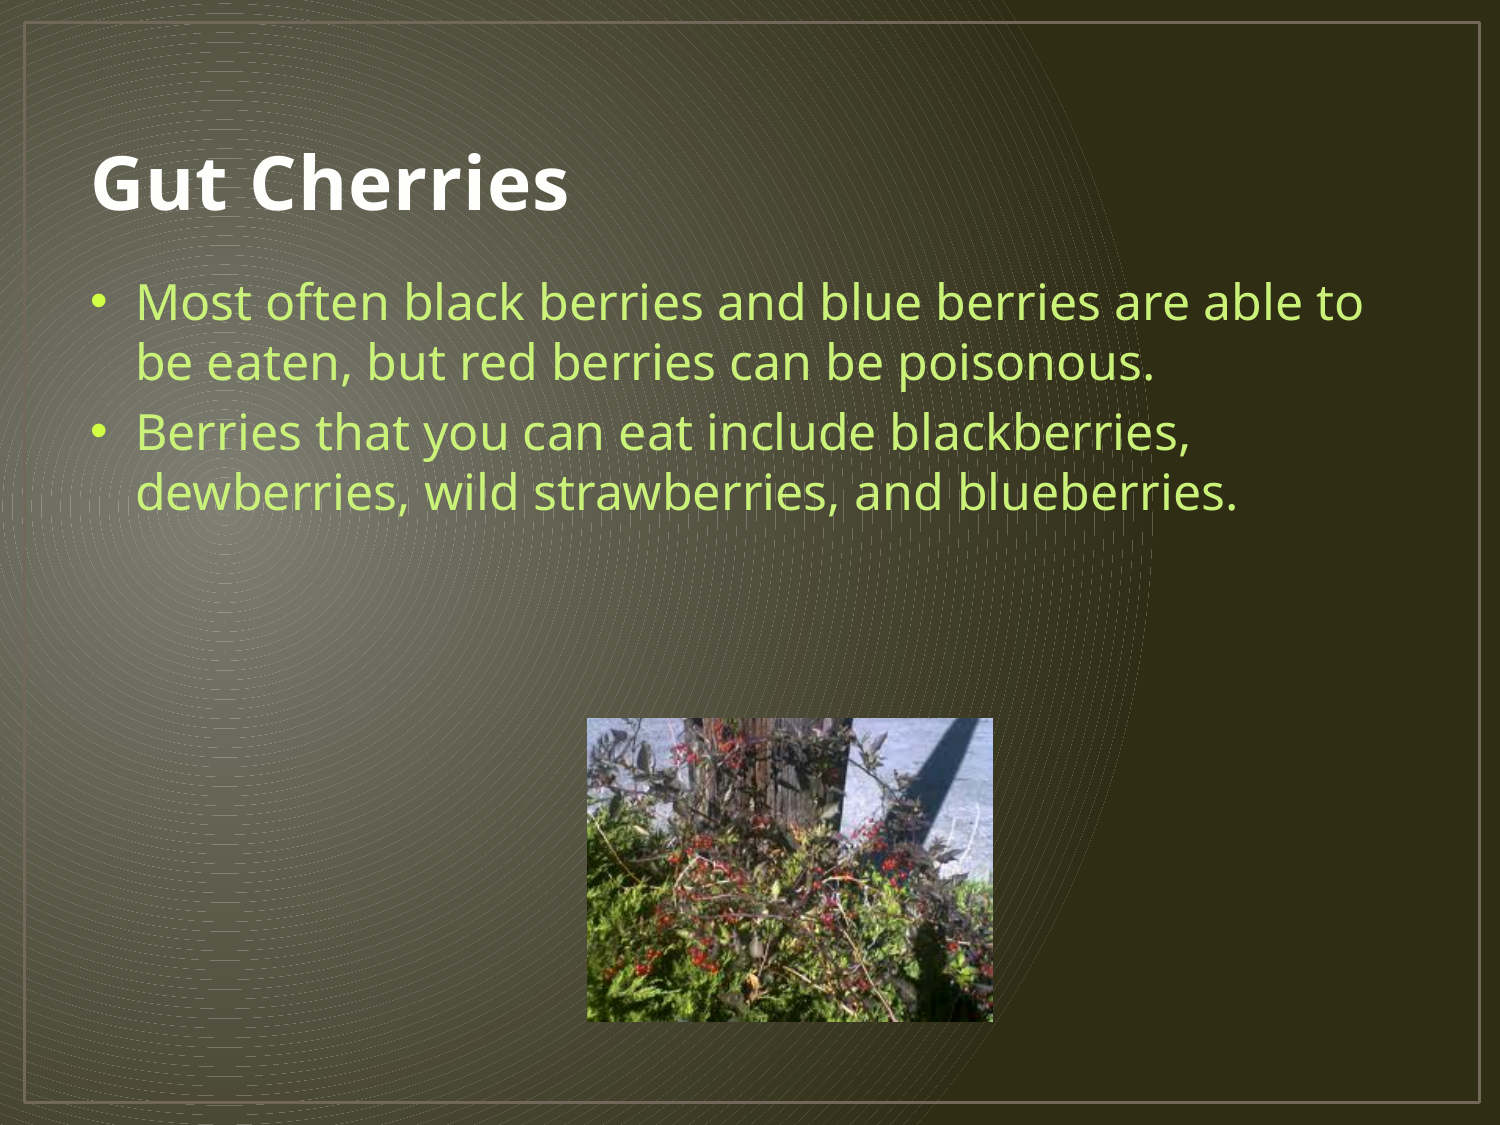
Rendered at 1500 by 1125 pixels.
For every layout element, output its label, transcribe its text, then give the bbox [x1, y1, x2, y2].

title Gut Cherries [75, 45, 1425, 233]
list Most often black berries and blue berries are able to be eaten, but red berries can be poisonous. Berries that you can eat include blackberries, dewberries, wild strawberries, and blueberries. [75, 262, 1425, 1005]
picture [587, 718, 993, 1022]
